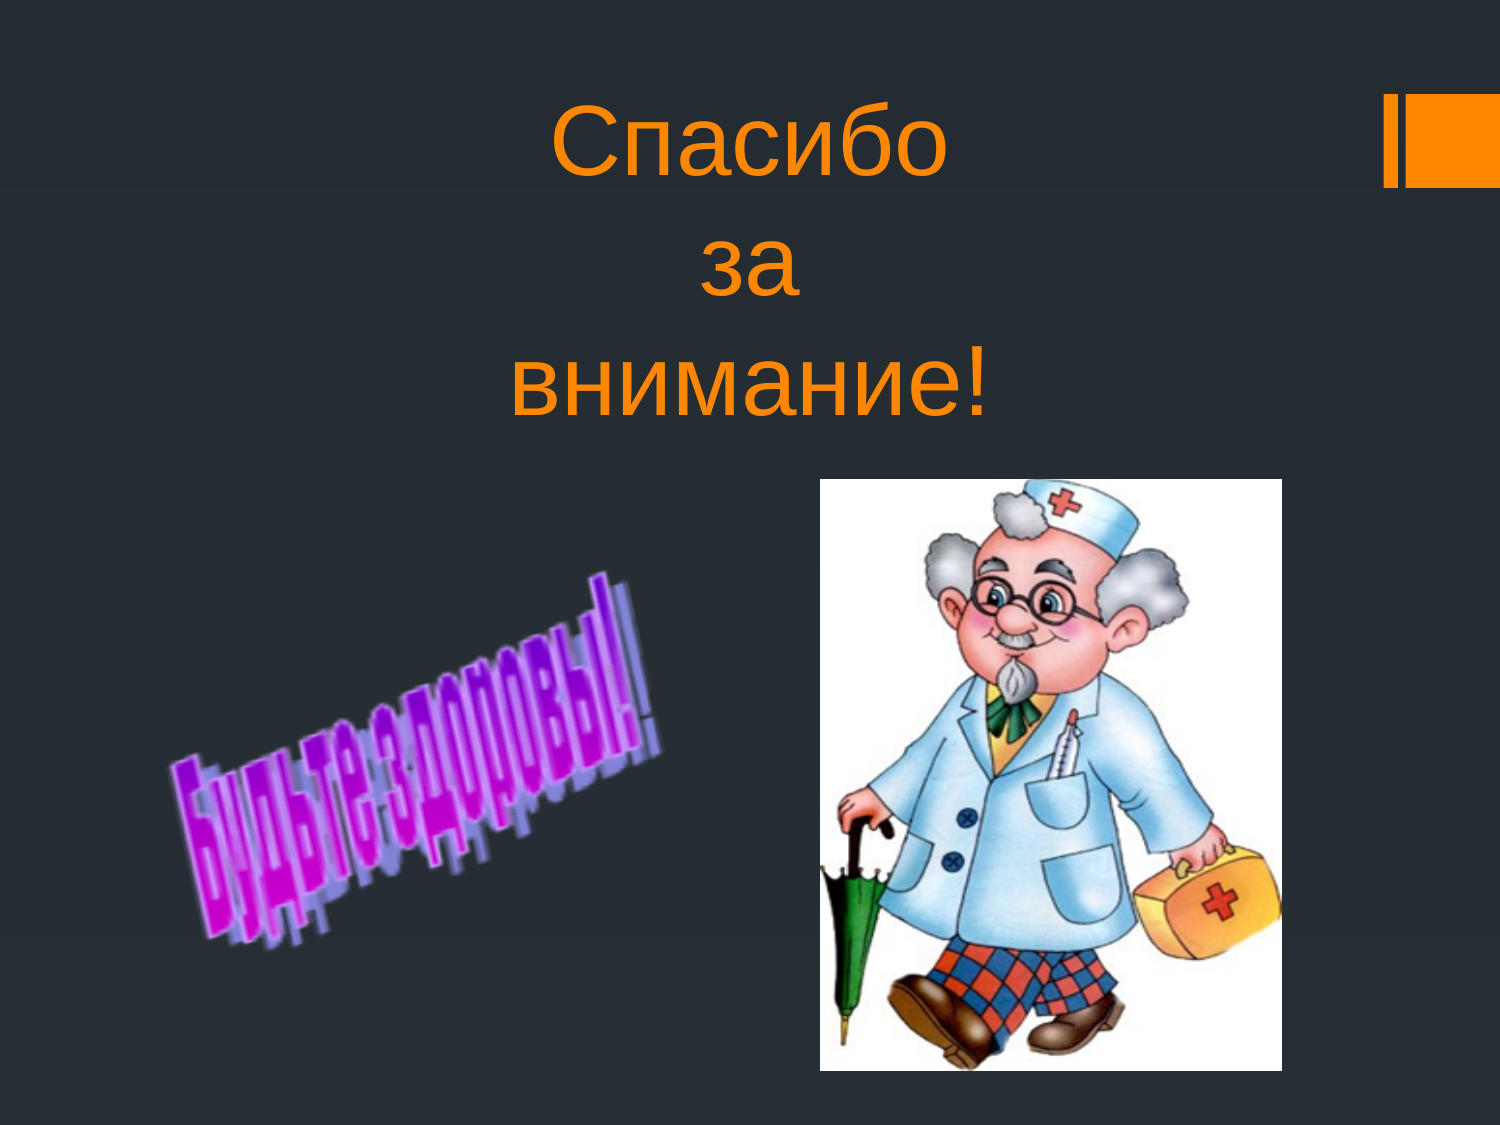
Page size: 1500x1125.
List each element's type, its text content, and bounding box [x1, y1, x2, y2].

picture [146, 562, 687, 966]
title Спасибо за внимание! [150, 253, 1350, 443]
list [820, 479, 1283, 1071]
